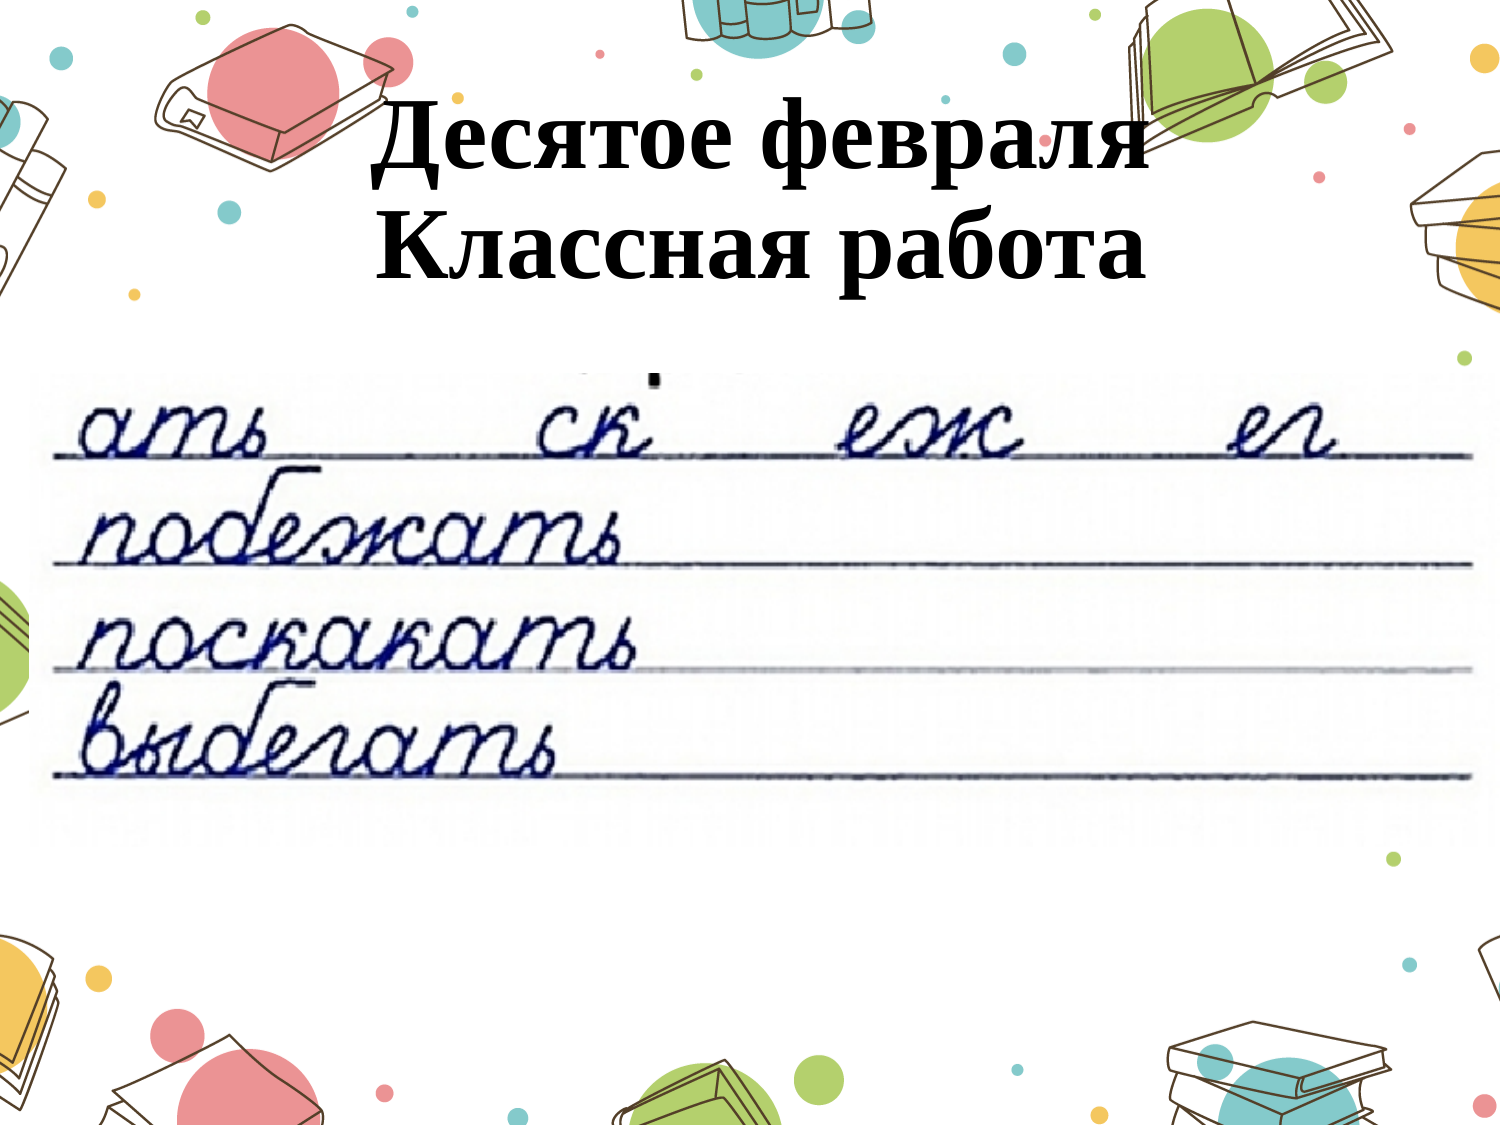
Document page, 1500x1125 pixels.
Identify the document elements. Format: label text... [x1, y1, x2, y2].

picture [0, 0, 1500, 1125]
title Десятое февраля Классная работа [123, 66, 1400, 373]
